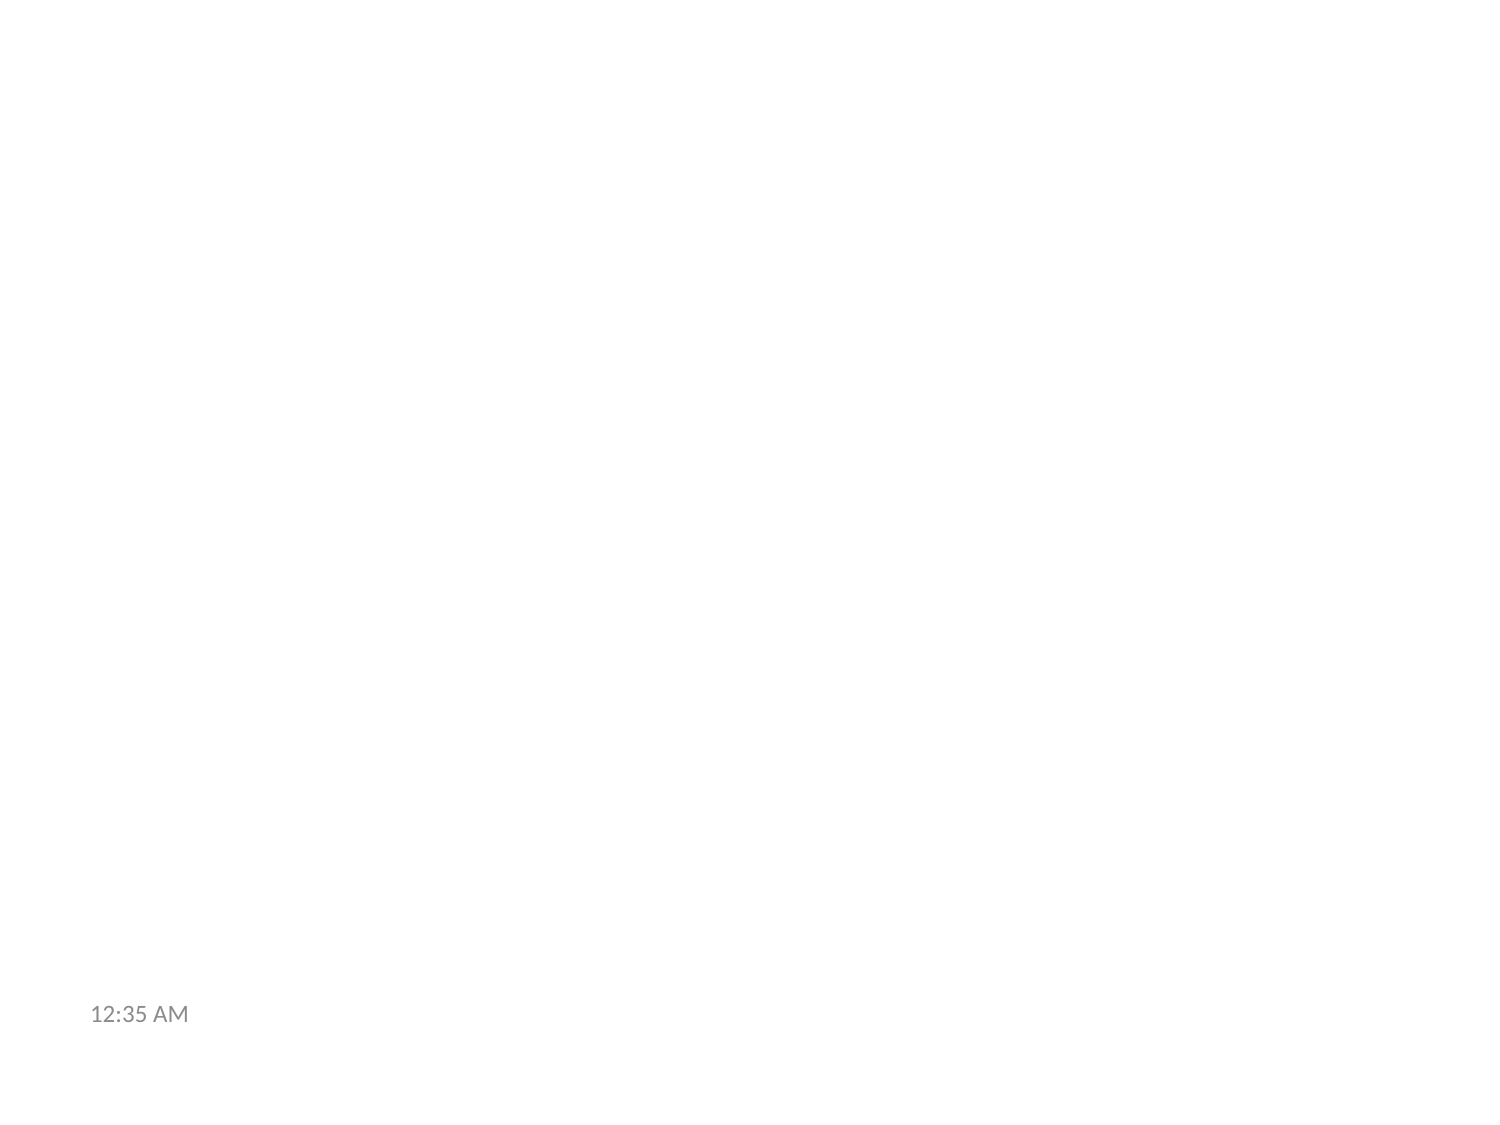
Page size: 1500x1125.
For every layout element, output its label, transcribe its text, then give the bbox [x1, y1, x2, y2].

text_box 3:35 PM [75, 982, 425, 1043]
